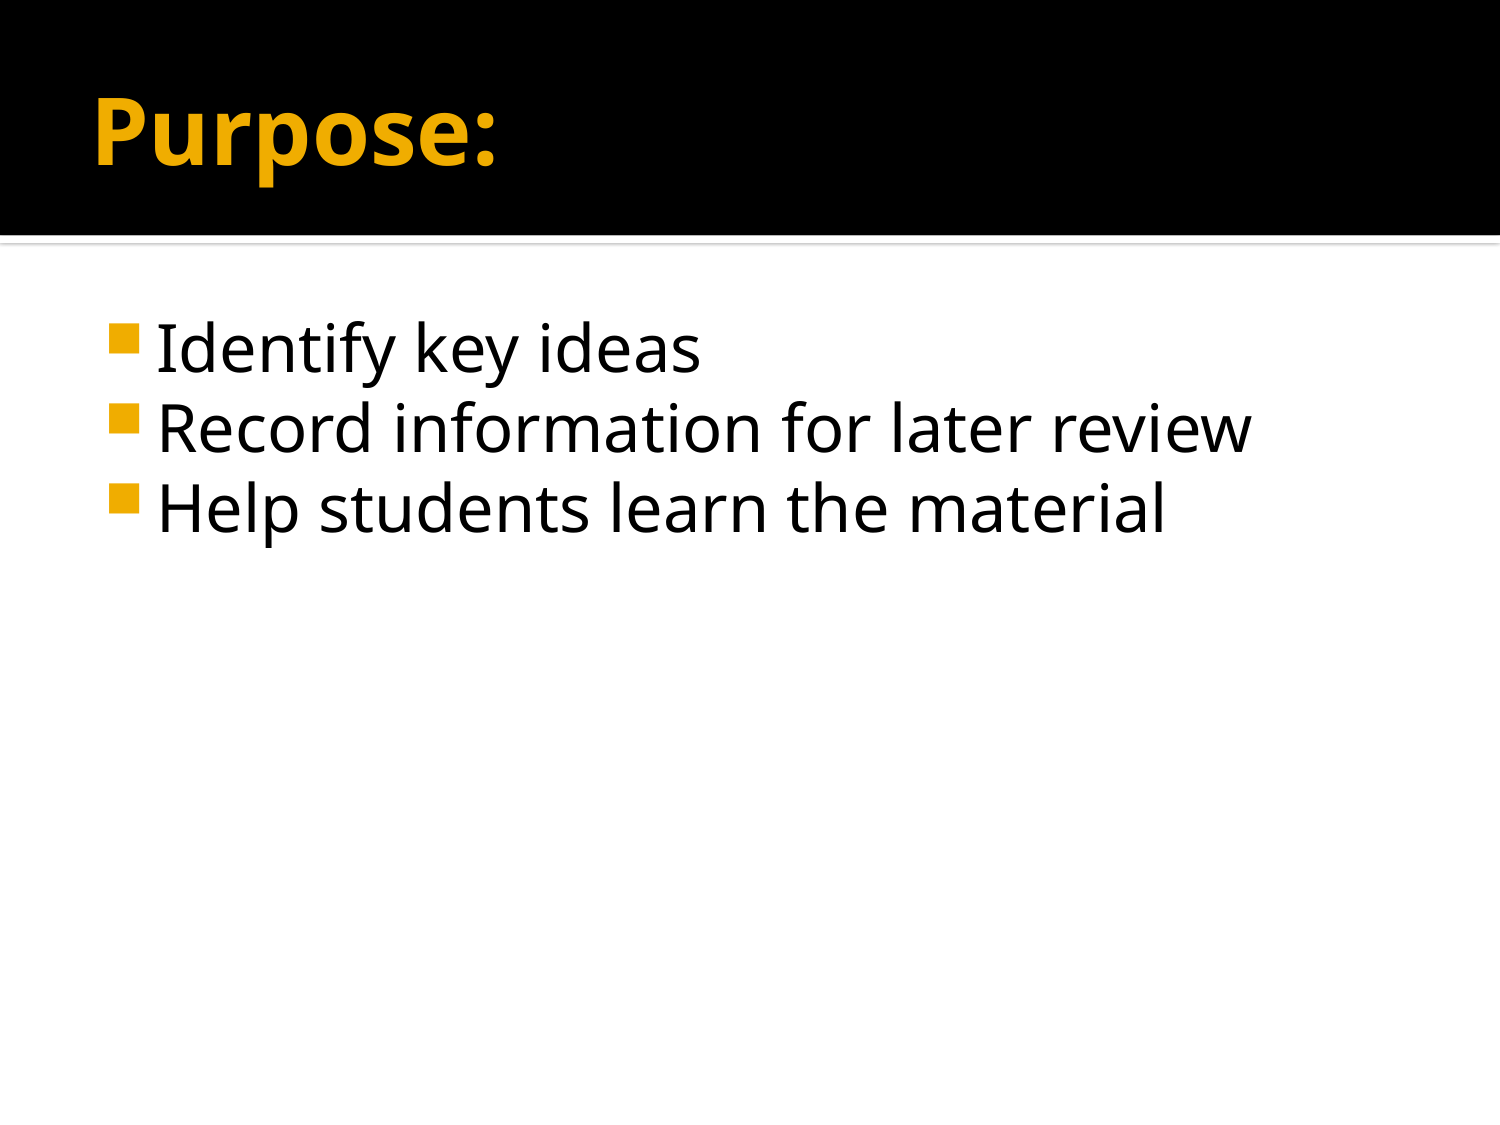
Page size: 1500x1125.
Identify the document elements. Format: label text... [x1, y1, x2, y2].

list Identify key ideas Record information for later review Help students learn the material [75, 291, 1425, 1050]
title Purpose: [75, 25, 1425, 231]
